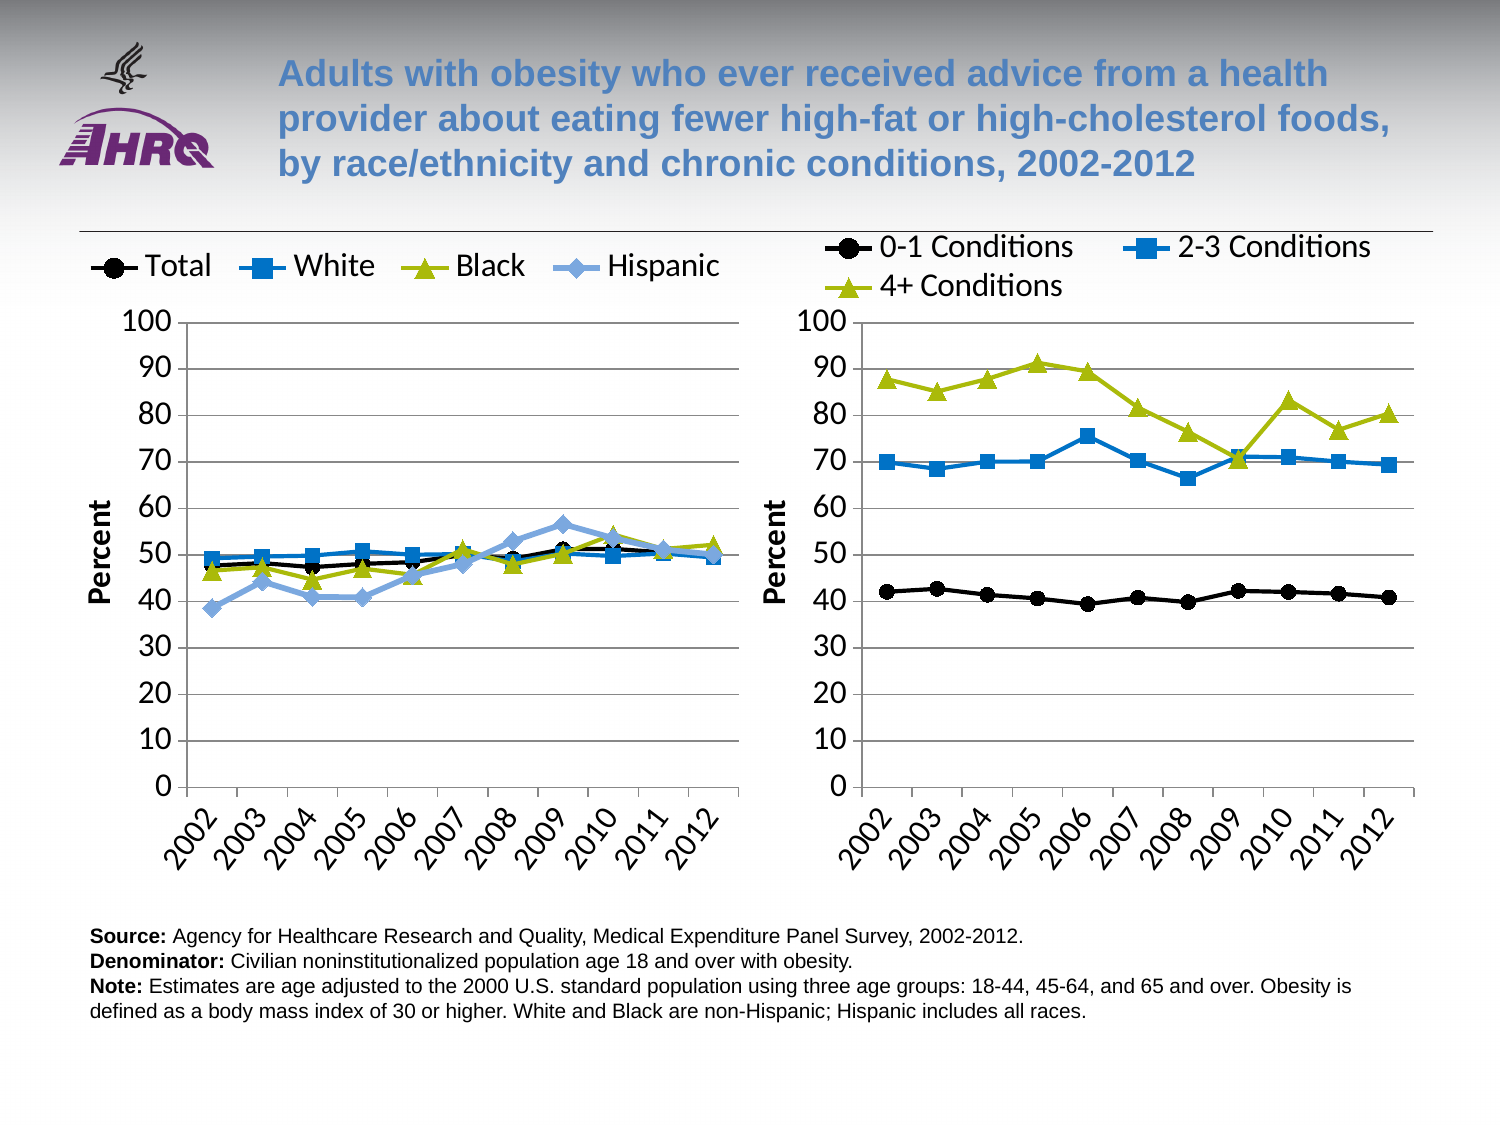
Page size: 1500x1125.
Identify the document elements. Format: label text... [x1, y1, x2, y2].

title Adults with obesity who ever received advice from a health provider about eating fewer high-fat or high-cholesterol foods, by race/ethnicity and chronic conditions, 2002-2012 [262, 45, 1425, 188]
chart [74, 224, 1426, 901]
picture [0, 0, 1500, 1125]
text_box Source: Agency for Healthcare Research and Quality, Medical Expenditure Panel Survey, 2002-2012. Denominator: Civilian noninstitutionalized population age 18 and over with obesity. Note: Estimates are age adjusted to the 2000 U.S. standard population using three age groups: 18-44, 45-64, and 65 and over. Obesity is defined as a body mass index of 30 or higher. White and Black are non-Hispanic; Hispanic includes all races. [74, 914, 1425, 1030]
